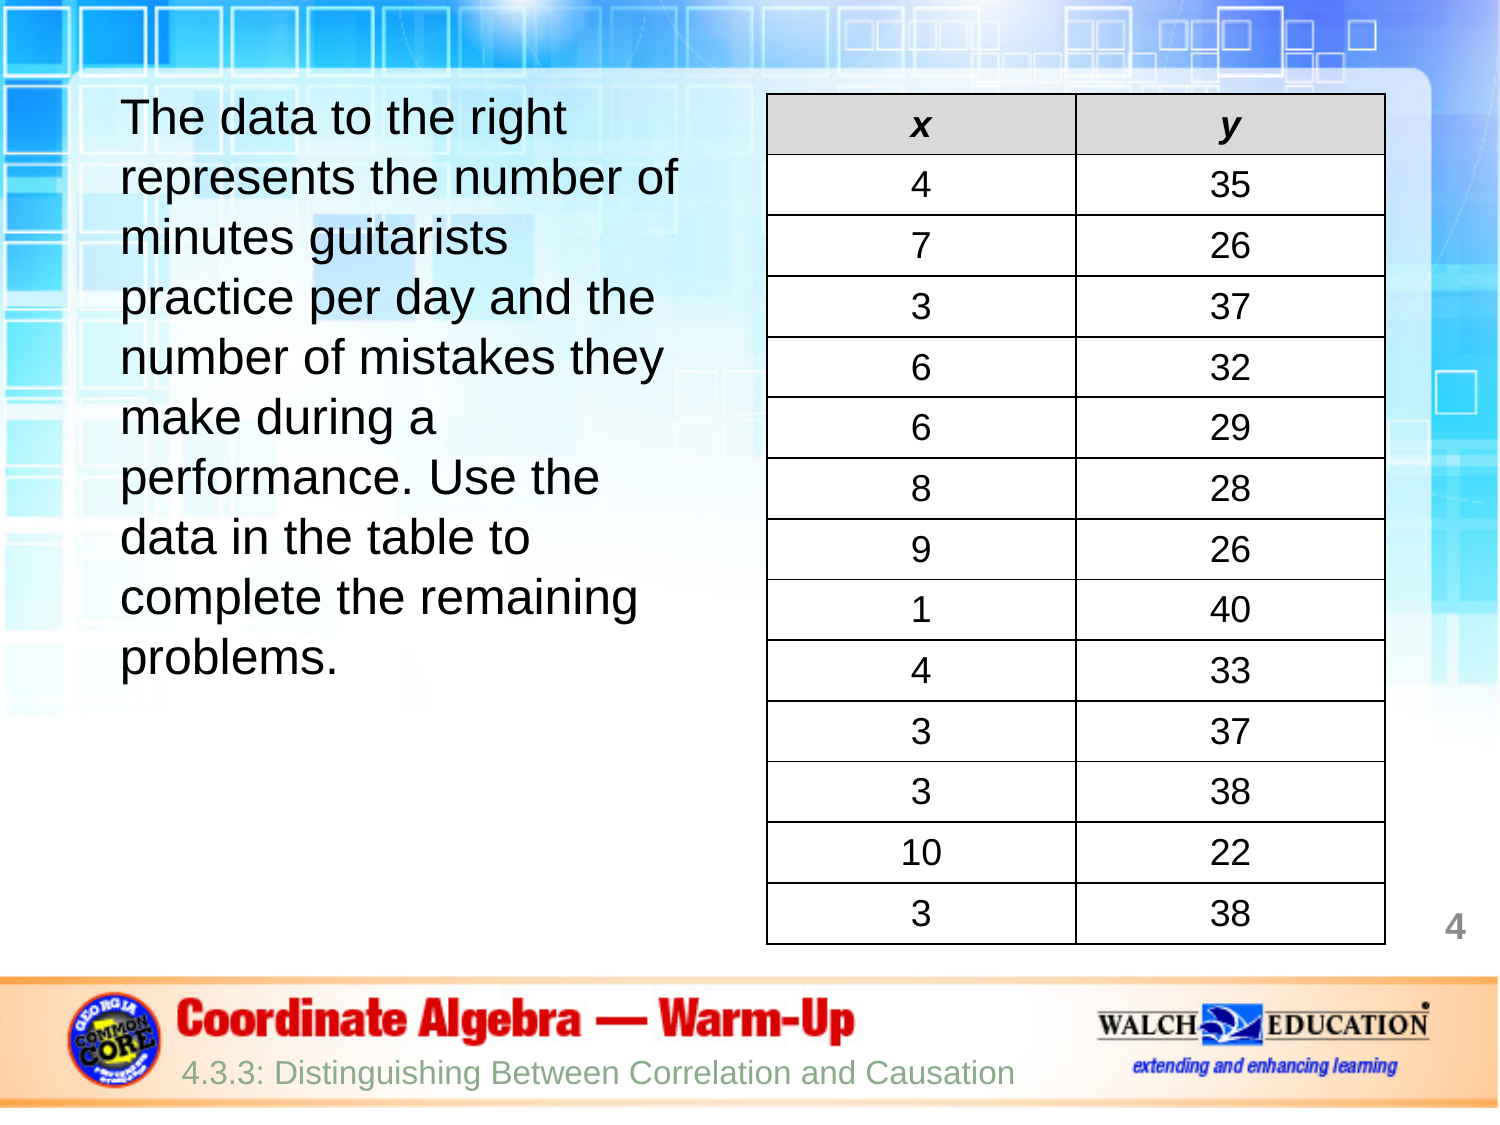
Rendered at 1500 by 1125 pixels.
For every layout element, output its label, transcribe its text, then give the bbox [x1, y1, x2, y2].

table_cell 3 [768, 702, 1075, 761]
table_header y [1077, 95, 1384, 154]
table_cell 37 [1077, 702, 1384, 761]
table_cell 6 [768, 398, 1075, 457]
table_cell 7 [768, 216, 1075, 275]
table_cell 3 [768, 762, 1075, 821]
text_box The data to the right represents the number of minutes guitarists practice per day and the number of mistakes they make during a performance. Use the data in the table to complete the remaining problems. [105, 77, 696, 932]
picture [0, 0, 1500, 1108]
table_cell 33 [1077, 641, 1384, 700]
table_cell 38 [1077, 884, 1384, 943]
table_header x [768, 95, 1075, 154]
table_cell 4 [768, 641, 1075, 700]
table_cell 10 [768, 823, 1075, 882]
slide_number 4 [1361, 901, 1481, 949]
table_cell 8 [768, 459, 1075, 518]
table_cell 9 [768, 520, 1075, 579]
table_cell 38 [1077, 762, 1384, 821]
table_cell 29 [1077, 398, 1384, 457]
table_cell 6 [768, 338, 1075, 396]
table_cell 3 [768, 884, 1075, 943]
table_cell 26 [1077, 520, 1384, 579]
table_cell 28 [1077, 459, 1384, 518]
table_cell 37 [1077, 277, 1384, 336]
table_cell 3 [768, 277, 1075, 336]
table_cell 1 [768, 580, 1075, 639]
table_cell 26 [1077, 216, 1384, 275]
table_cell 4 [768, 155, 1075, 214]
table_cell 40 [1077, 580, 1384, 639]
table_cell 35 [1077, 155, 1384, 214]
footer 4.3.3: Distinguishing Between Correlation and Causation [166, 1048, 1065, 1094]
table_cell 32 [1077, 338, 1384, 396]
table_cell 22 [1077, 823, 1384, 882]
